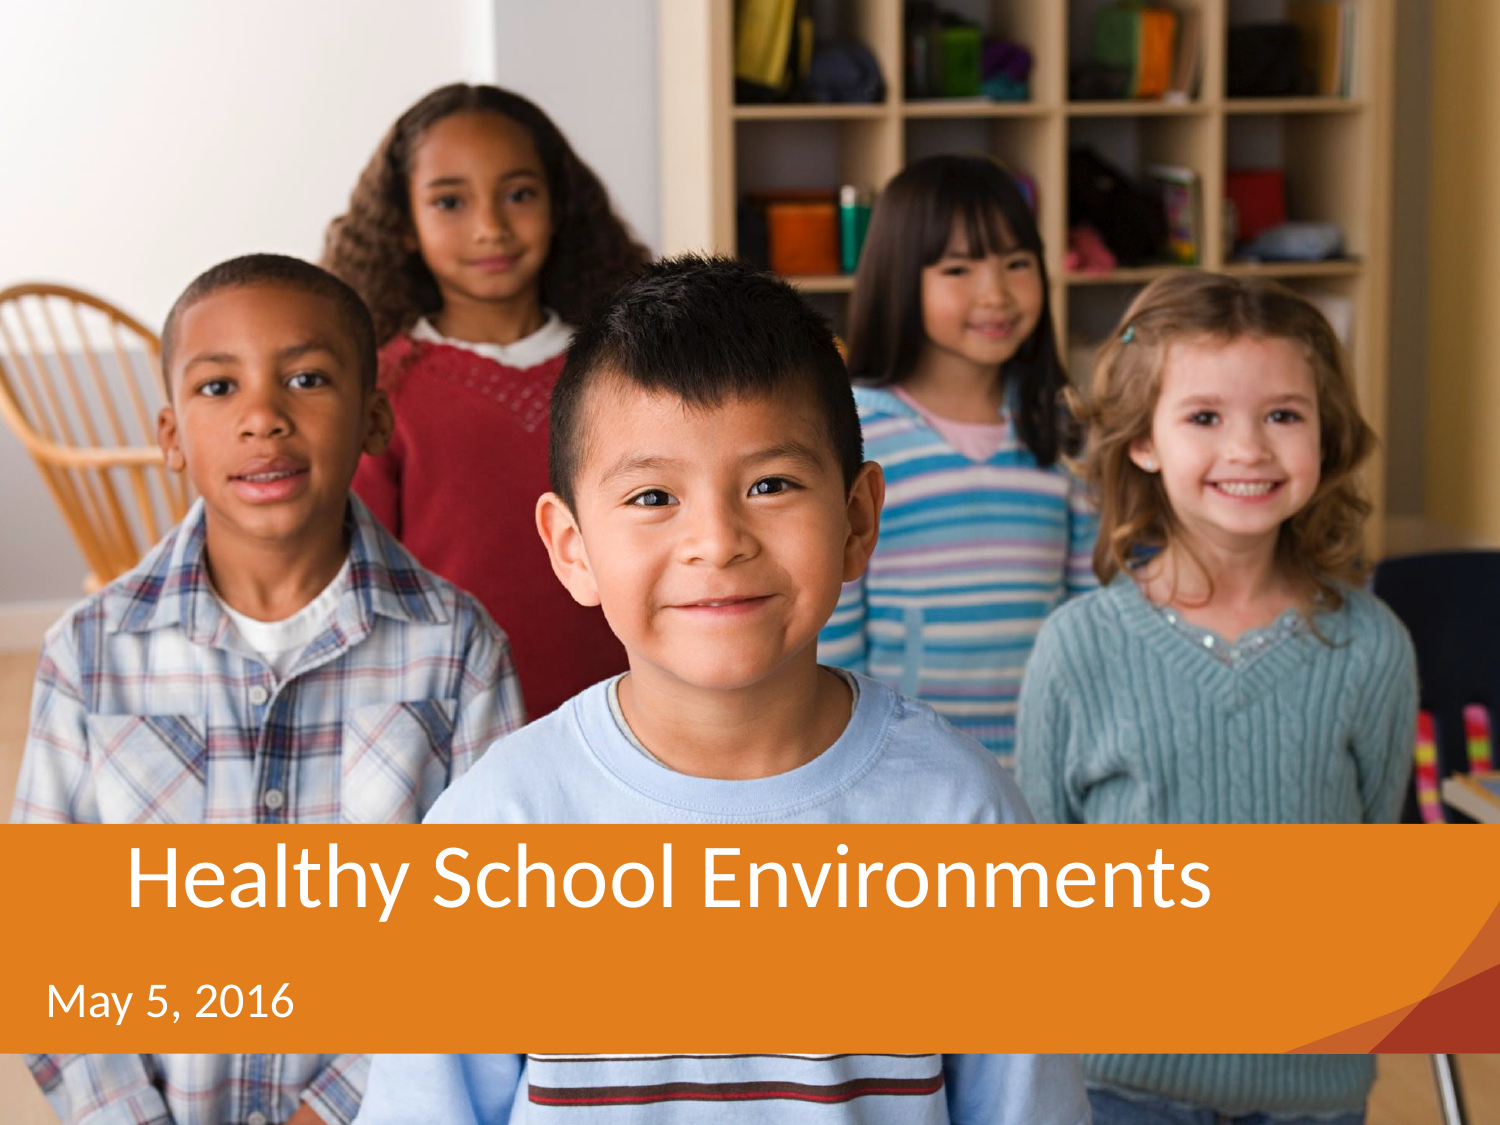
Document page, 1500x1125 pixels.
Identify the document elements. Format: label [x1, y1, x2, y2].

text_box [0, 0, 1500, 1125]
